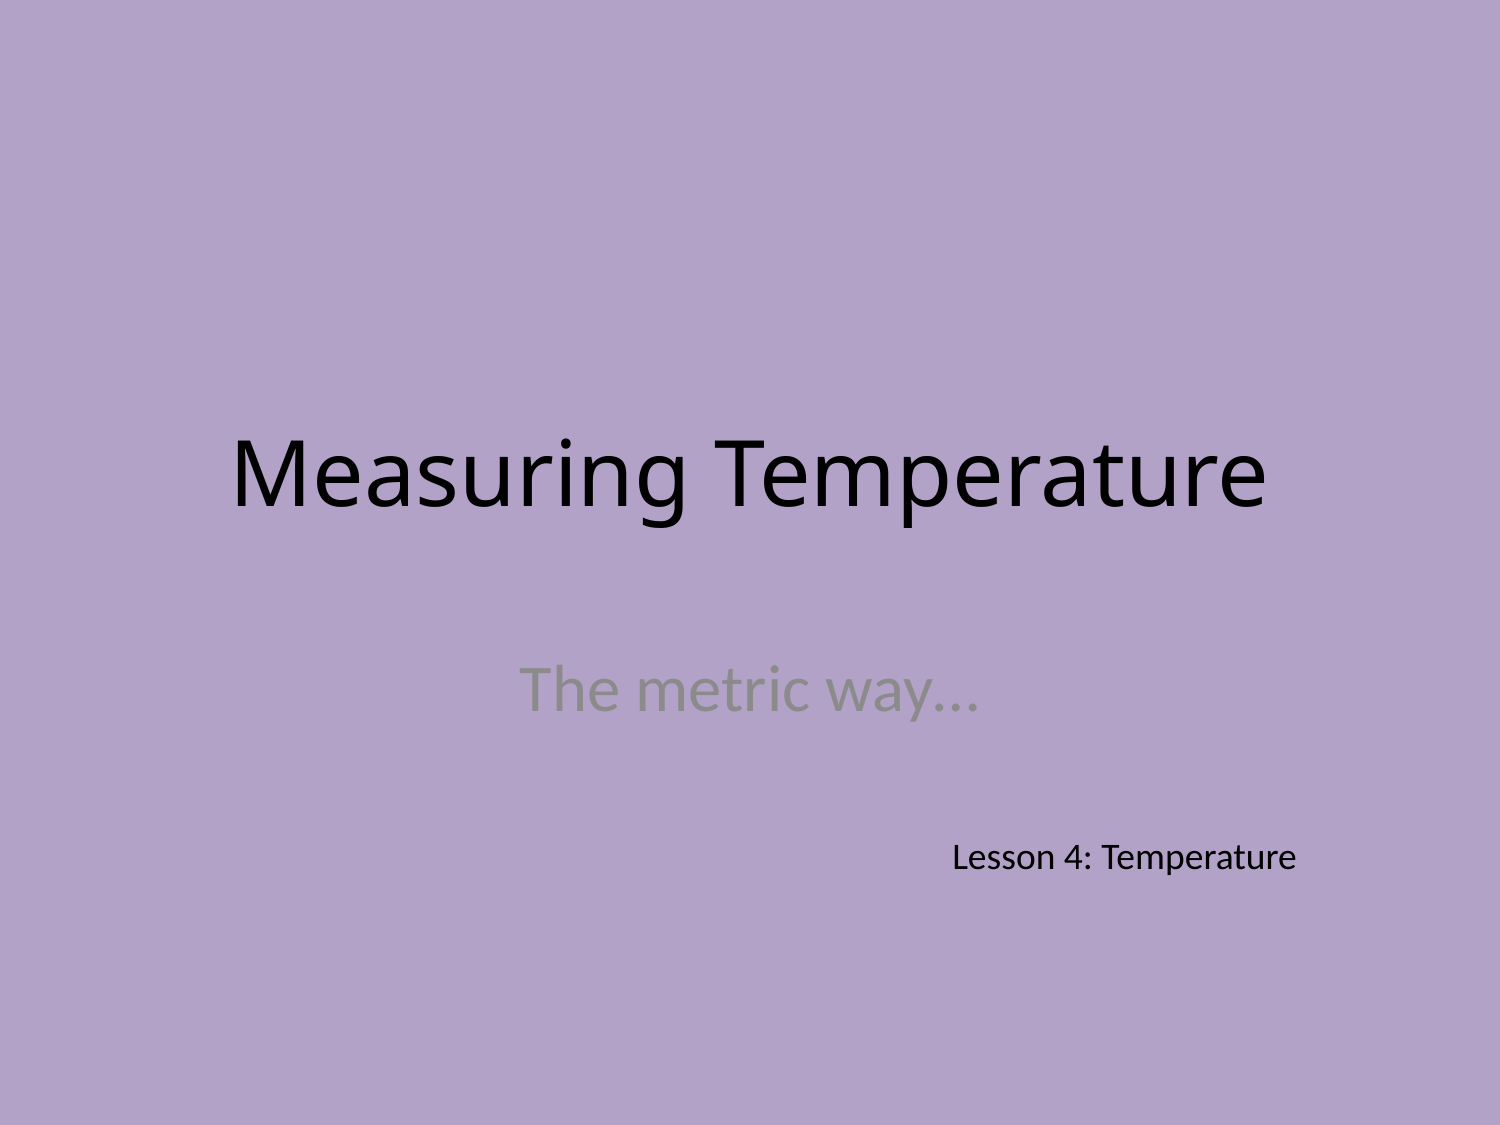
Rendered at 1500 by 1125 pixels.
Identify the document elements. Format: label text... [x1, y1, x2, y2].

text_box Lesson 4: Temperature [937, 824, 1500, 885]
title Measuring Temperature [112, 349, 1388, 591]
subtitle The metric way… [225, 637, 1275, 925]
